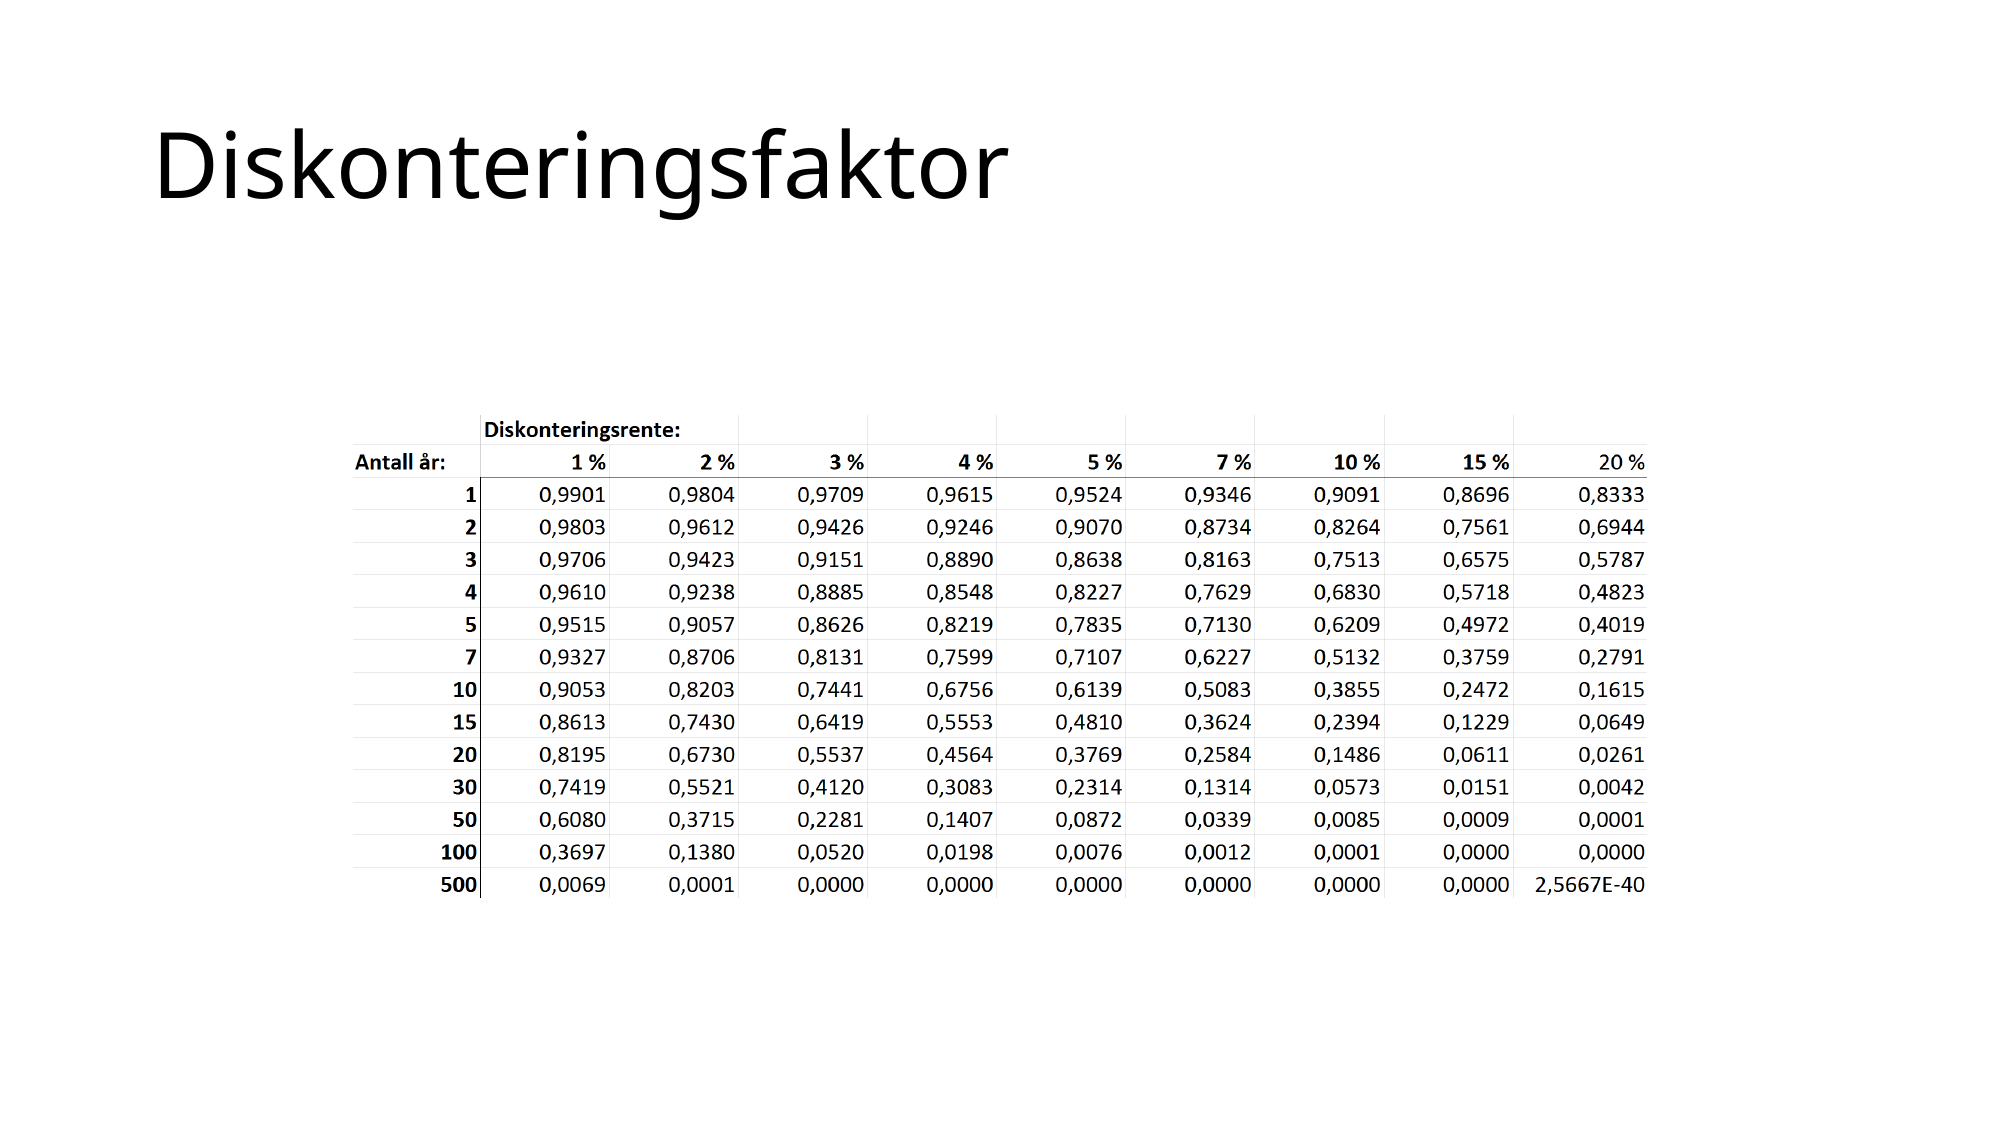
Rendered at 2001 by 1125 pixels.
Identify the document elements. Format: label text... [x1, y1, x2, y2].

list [353, 415, 1647, 898]
title Diskonteringsfaktor [137, 59, 1863, 278]
